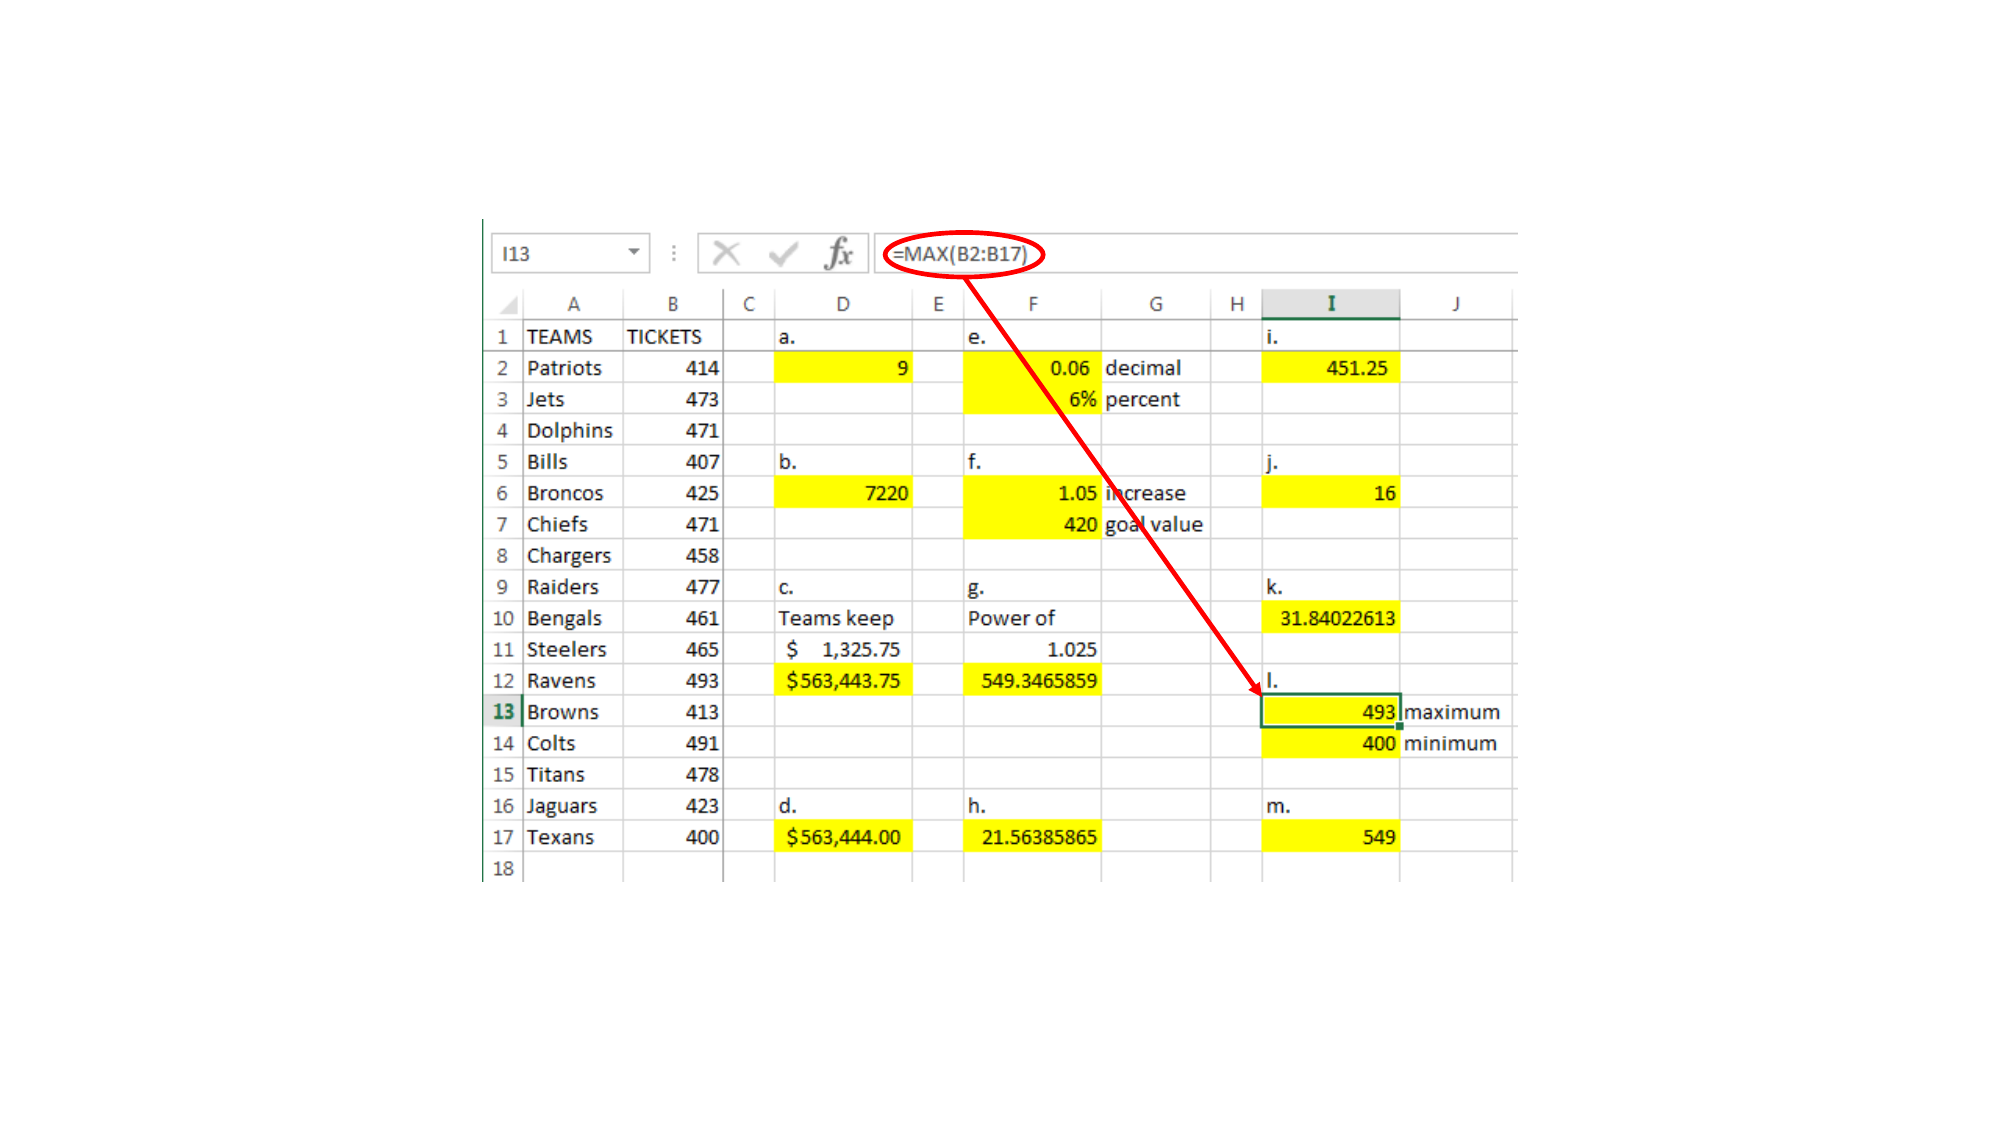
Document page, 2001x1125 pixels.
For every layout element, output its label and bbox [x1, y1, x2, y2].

list [481, 219, 1518, 882]
text_box [964, 276, 1263, 698]
